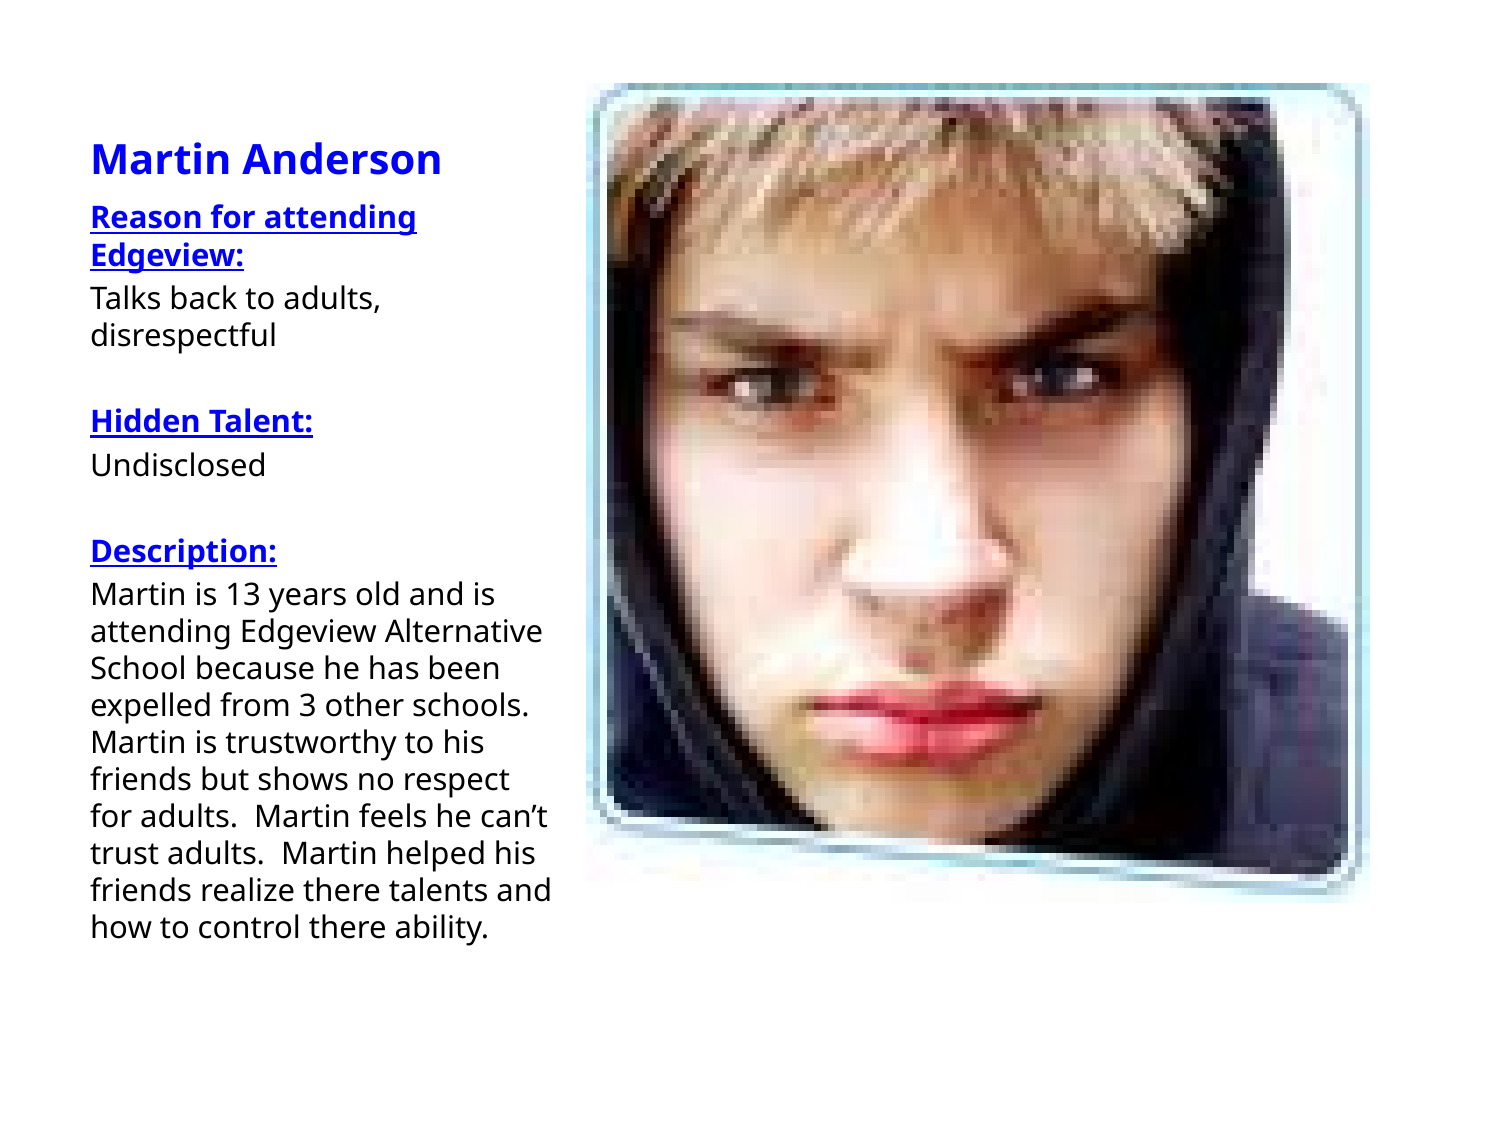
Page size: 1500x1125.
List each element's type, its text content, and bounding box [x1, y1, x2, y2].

title Martin Anderson [75, 0, 569, 190]
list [586, 44, 1370, 942]
list Reason for attending Edgeview: Talks back to adults, disrespectful Hidden Talent: Undisclosed Description: Martin is 13 years old and is attending Edgeview Alternative School because he has been expelled from 3 other schools. Martin is trustworthy to his friends but shows no respect for adults. Martin feels he can’t trust adults. Martin helped his friends realize there talents and how to control there ability. [75, 190, 569, 961]
